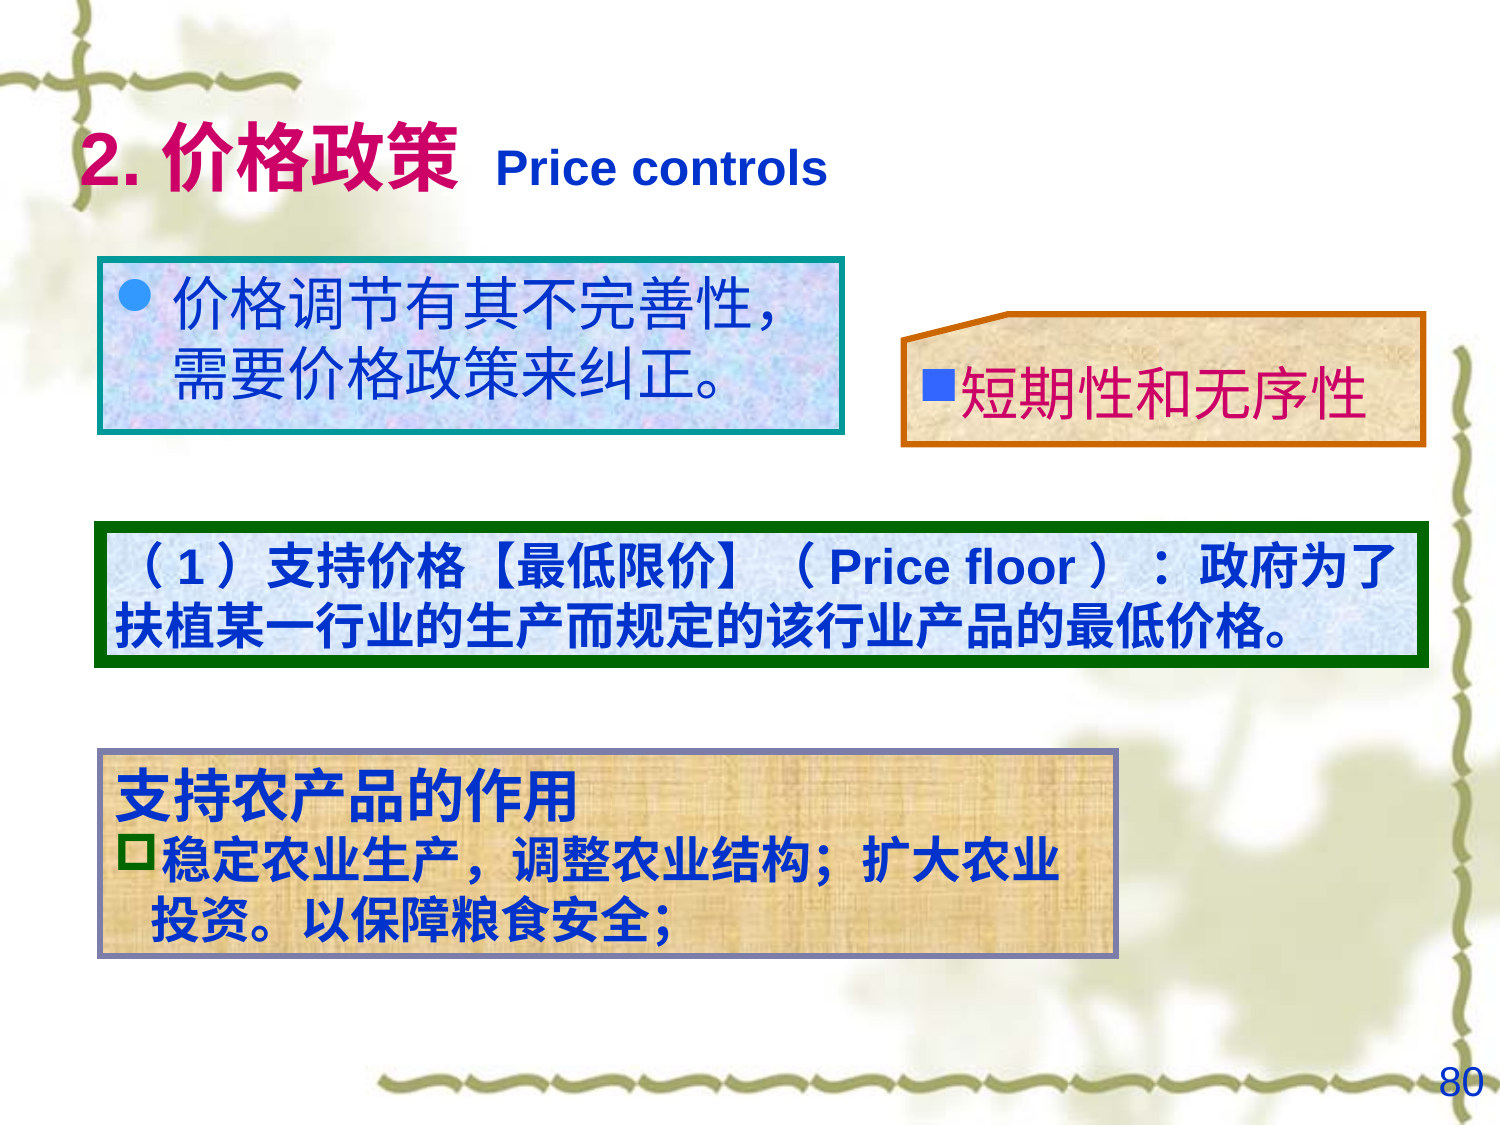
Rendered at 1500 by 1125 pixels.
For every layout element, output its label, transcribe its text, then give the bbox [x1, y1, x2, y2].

picture [0, 0, 1500, 1125]
slide_number 80 [1080, 1046, 1500, 1125]
title 2.价格政策 Price controls [64, 90, 1388, 220]
text_box 支持农产品的作用 稳定农业生产，调整农业结构；扩大农业投资。以保障粮食安全； [100, 751, 1117, 957]
list 价格调节有其不完善性，需要价格政策来纠正。 [99, 259, 843, 432]
text_box （1）支持价格【最低限价】（Price floor） ：政府为了扶植某一行业的生产而规定的该行业产品的最低价格。 [100, 527, 1424, 662]
text_box 短期性和无序性 [903, 314, 1424, 445]
